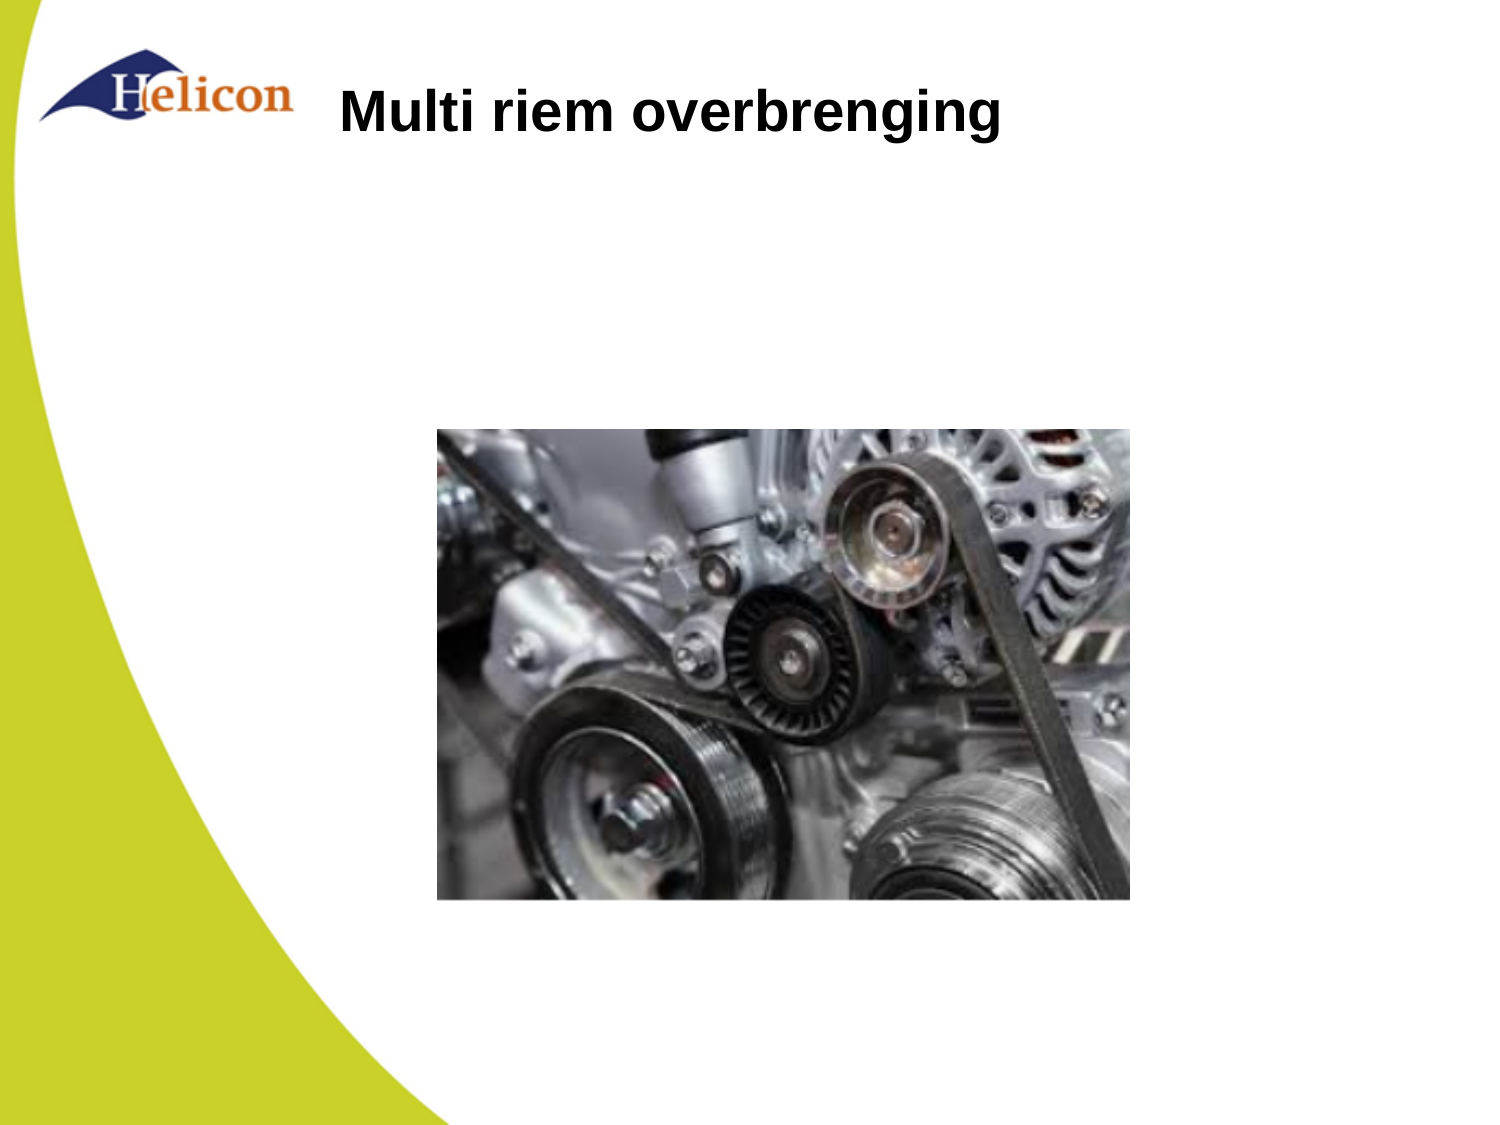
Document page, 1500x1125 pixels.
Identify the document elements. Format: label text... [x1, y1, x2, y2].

picture [0, 0, 1500, 1125]
title Multi riem overbrenging [324, 54, 1415, 161]
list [436, 429, 1131, 906]
